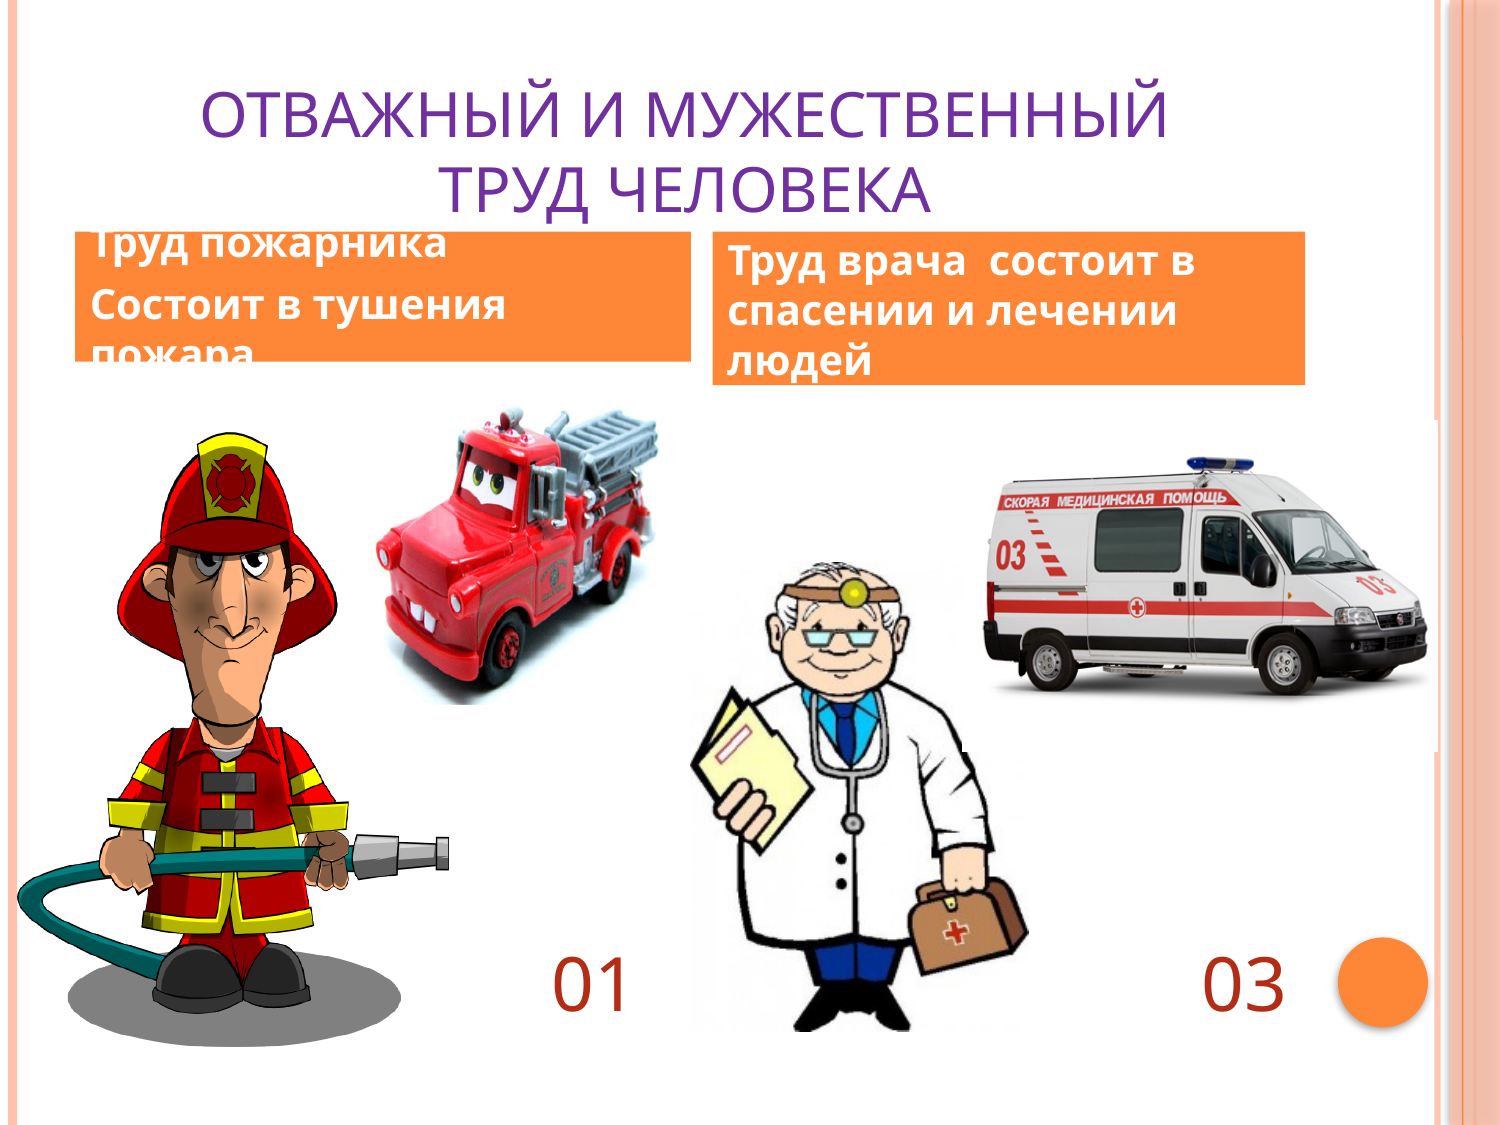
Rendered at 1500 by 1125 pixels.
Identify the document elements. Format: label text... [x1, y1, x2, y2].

list Труд врача состоит в спасении и лечении людей [712, 231, 1306, 386]
picture [17, 372, 680, 1048]
text_box 03 [1186, 928, 1302, 1034]
title Отважный и мужественный труд человека [75, 44, 1313, 233]
text_box 01 [536, 928, 653, 1034]
picture [690, 420, 1439, 1032]
list Труд пожарника Состоит в тушения пожара. [75, 231, 691, 362]
